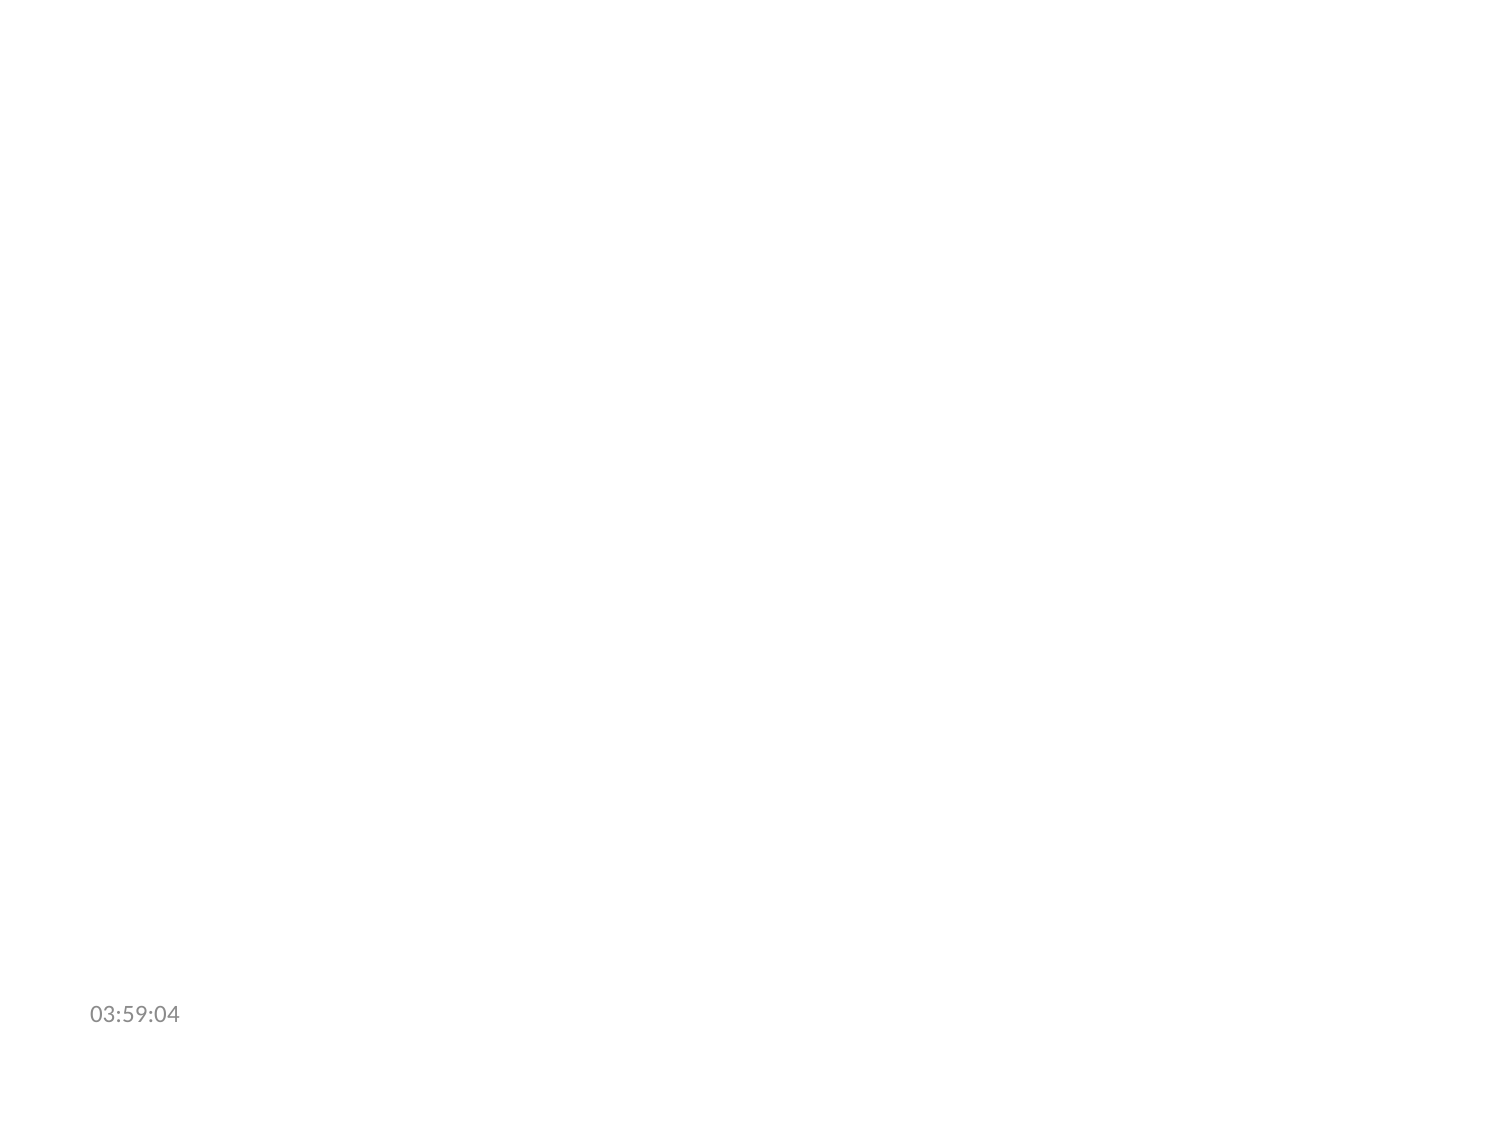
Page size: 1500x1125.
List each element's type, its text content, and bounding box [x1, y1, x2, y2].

text_box 15:35:09 [75, 982, 425, 1043]
